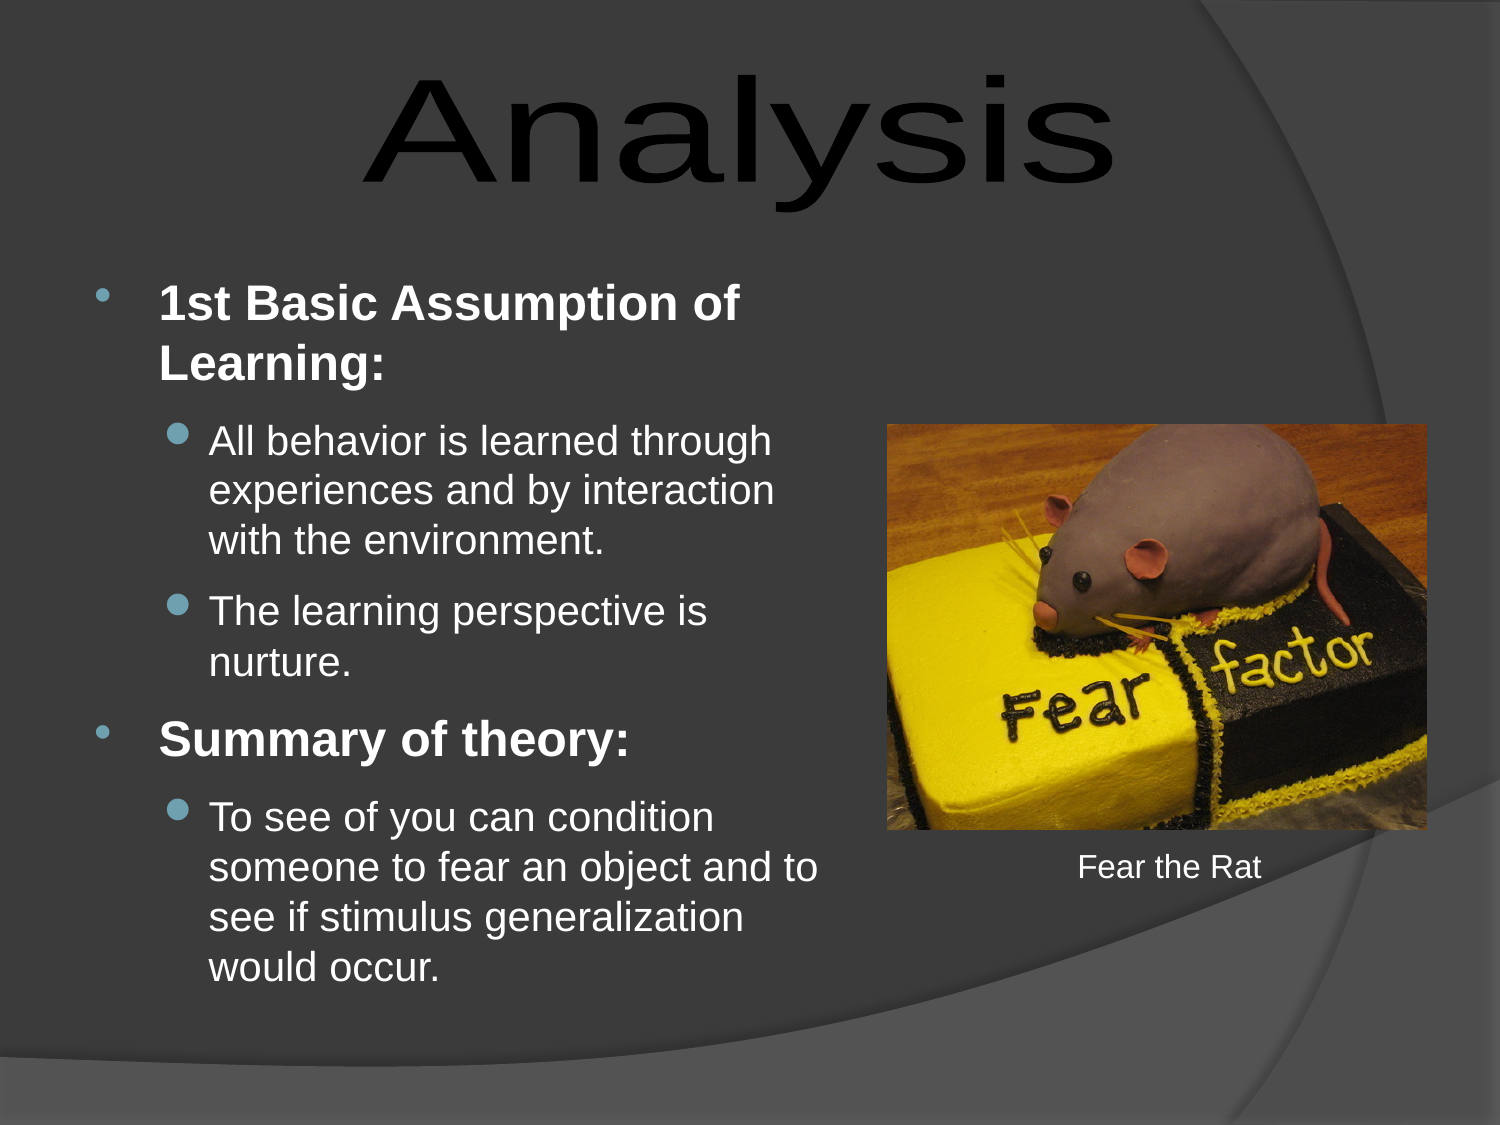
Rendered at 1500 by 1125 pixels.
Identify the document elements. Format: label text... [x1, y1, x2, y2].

text_box Fear the Rat [1062, 841, 1375, 893]
list 1st Basic Assumption of Learning: All behavior is learned through experiences and by interaction with the environment. The learning perspective is nurture. Summary of theory: To see of you can condition someone to fear an object and to see if stimulus generalization would occur. [74, 262, 838, 1101]
picture [887, 424, 1427, 830]
